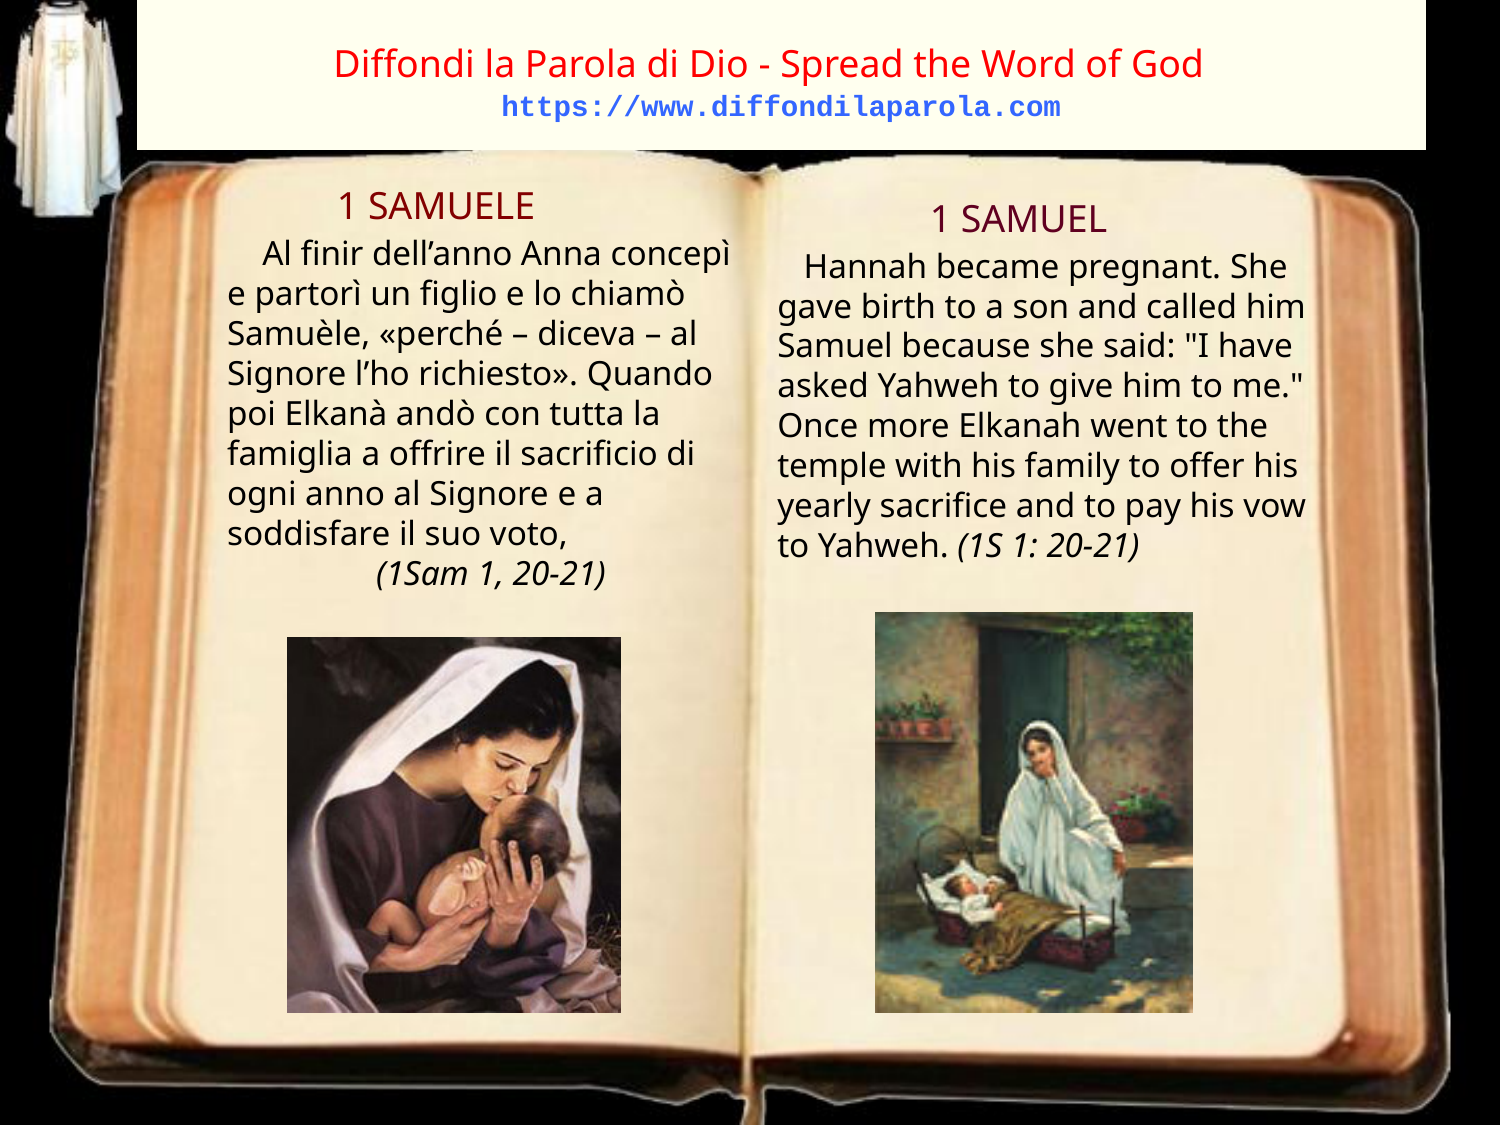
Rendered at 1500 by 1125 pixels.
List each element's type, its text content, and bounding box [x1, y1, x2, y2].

text_box Al finir dell’anno Anna concepì e partorì un figlio e lo chiamò Samuèle, «perché – diceva – al Signore l’ho richiesto». Quando poi Elkanà andò con tutta la famiglia a offrire il sacrificio di ogni anno al Signore e a soddisfare il suo voto, (1Sam 1, 20-21) [212, 224, 750, 599]
text_box Diffondi la Parola di Dio - Spread the Word of God https://www.diffondilaparola.com [137, 0, 1425, 150]
text_box 1 SAMUELE [150, 174, 713, 235]
picture [0, 0, 1500, 1125]
text_box Hannah became pregnant. She gave birth to a son and called him Samuel because she said: "I have asked Yahweh to give him to me." Once more Elkanah went to the temple with his family to offer his yearly sacrifice and to pay his vow to Yahweh. (1S 1: 20-21) [762, 237, 1325, 572]
text_box 1 SAMUEL [762, 187, 1275, 248]
